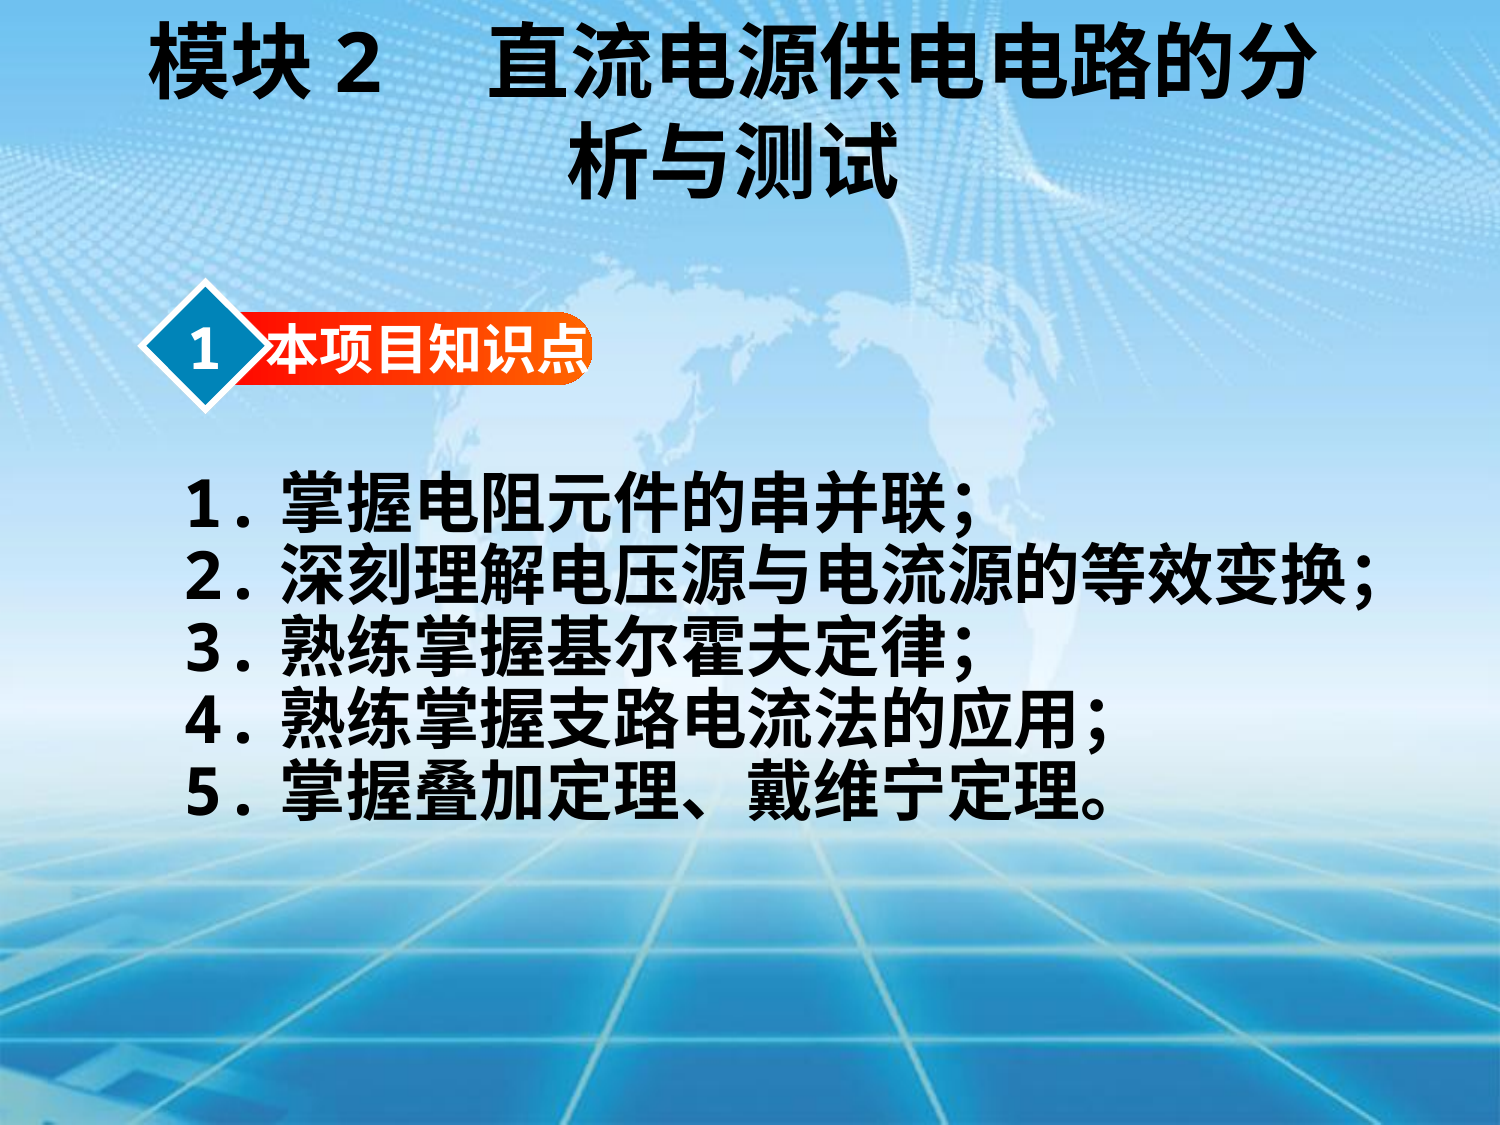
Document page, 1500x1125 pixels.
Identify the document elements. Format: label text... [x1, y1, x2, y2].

text_box [233, 368, 250, 385]
text_box 1 [141, 282, 250, 410]
text_box 模块2 直流电源供电电路的分析与测试 [123, 15, 1343, 204]
text_box 本项目知识点 [250, 307, 619, 388]
picture [0, 0, 1500, 1125]
text_box 1.掌握电阻元件的串并联； 2.深刻理解电压源与电流源的等效变换； 3.熟练掌握基尔霍夫定律； 4.熟练掌握支路电流法的应用； 5.掌握叠加定理、戴维宁定理。 [169, 462, 1441, 838]
text_box [240, 312, 250, 322]
